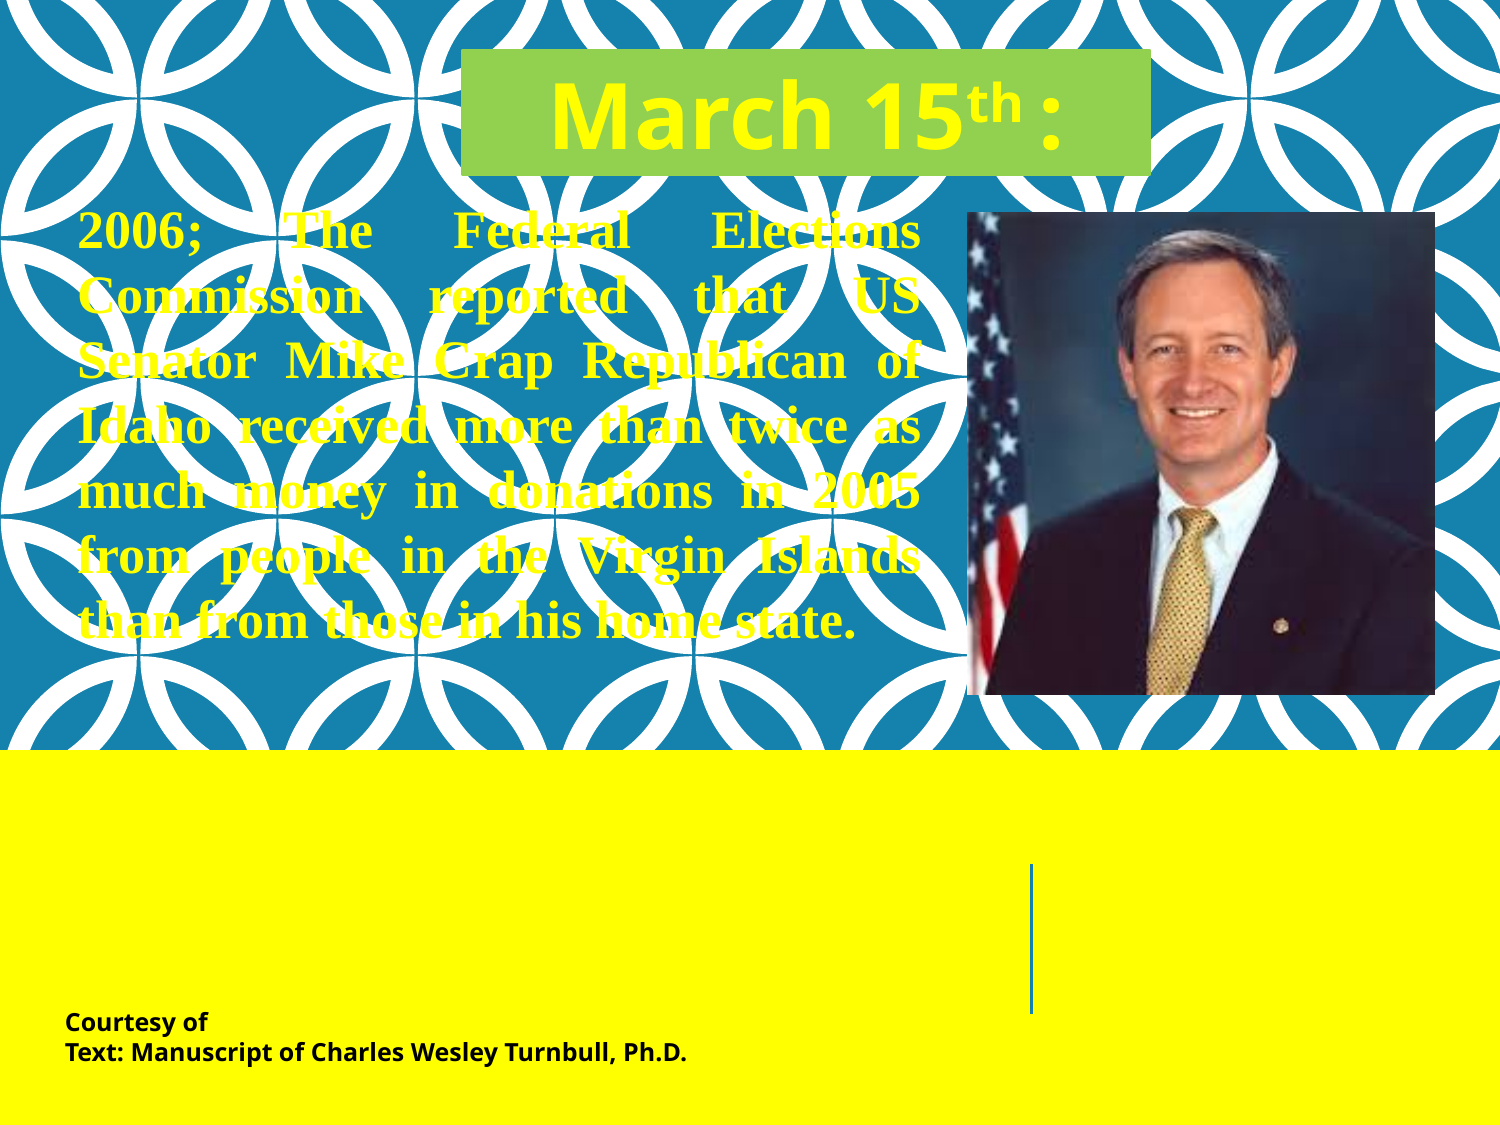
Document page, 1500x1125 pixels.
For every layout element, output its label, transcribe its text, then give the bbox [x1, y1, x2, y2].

picture [967, 212, 1435, 695]
text_box March 15th : [461, 49, 1151, 176]
text_box Courtesy of Text: Manuscript of Charles Wesley Turnbull, Ph.D. [50, 999, 1438, 1074]
text_box 2006; The Federal Elections Commission reported that US Senator Mike Crap Republican of Idaho received more than twice as much money in donations in 2005 from people in the Virgin Islands than from those in his home state. [62, 187, 938, 657]
